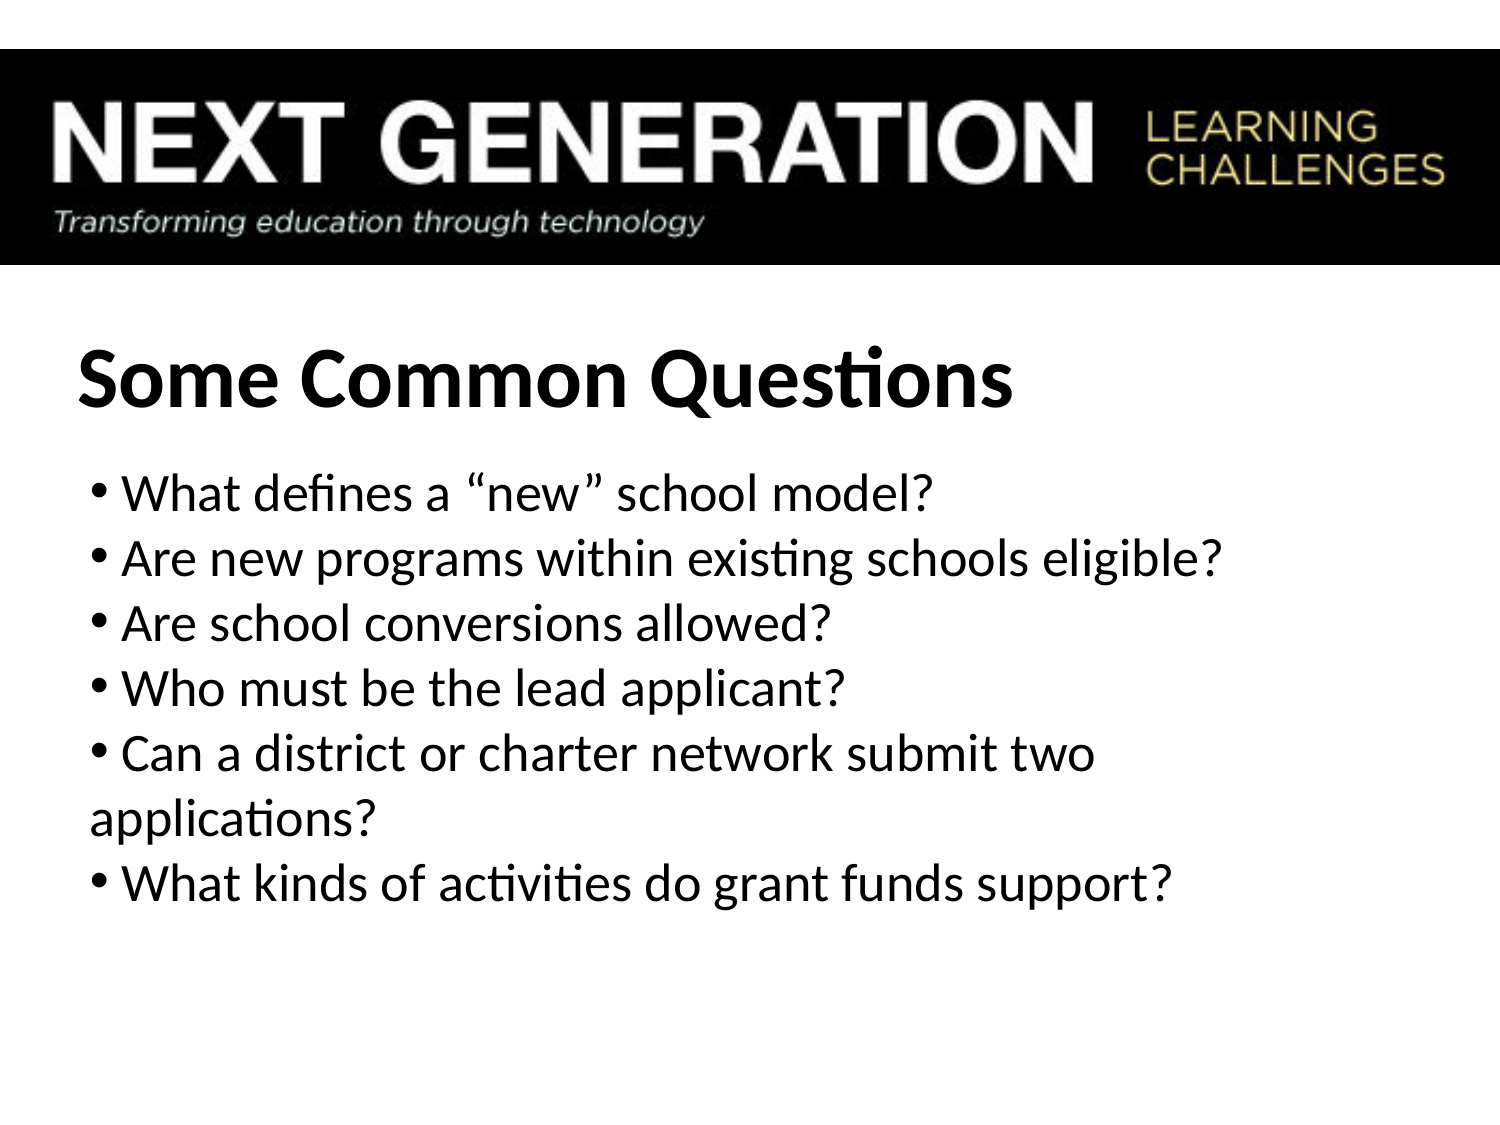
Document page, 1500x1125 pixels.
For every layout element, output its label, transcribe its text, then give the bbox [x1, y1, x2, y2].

text_box Some Common Questions [62, 312, 1338, 433]
text_box What defines a “new” school model? Are new programs within existing schools eligible? Are school conversions allowed? Who must be the lead applicant? Can a district or charter network submit two applications? What kinds of activities do grant funds support? [75, 449, 1313, 1050]
picture [0, 49, 1500, 265]
